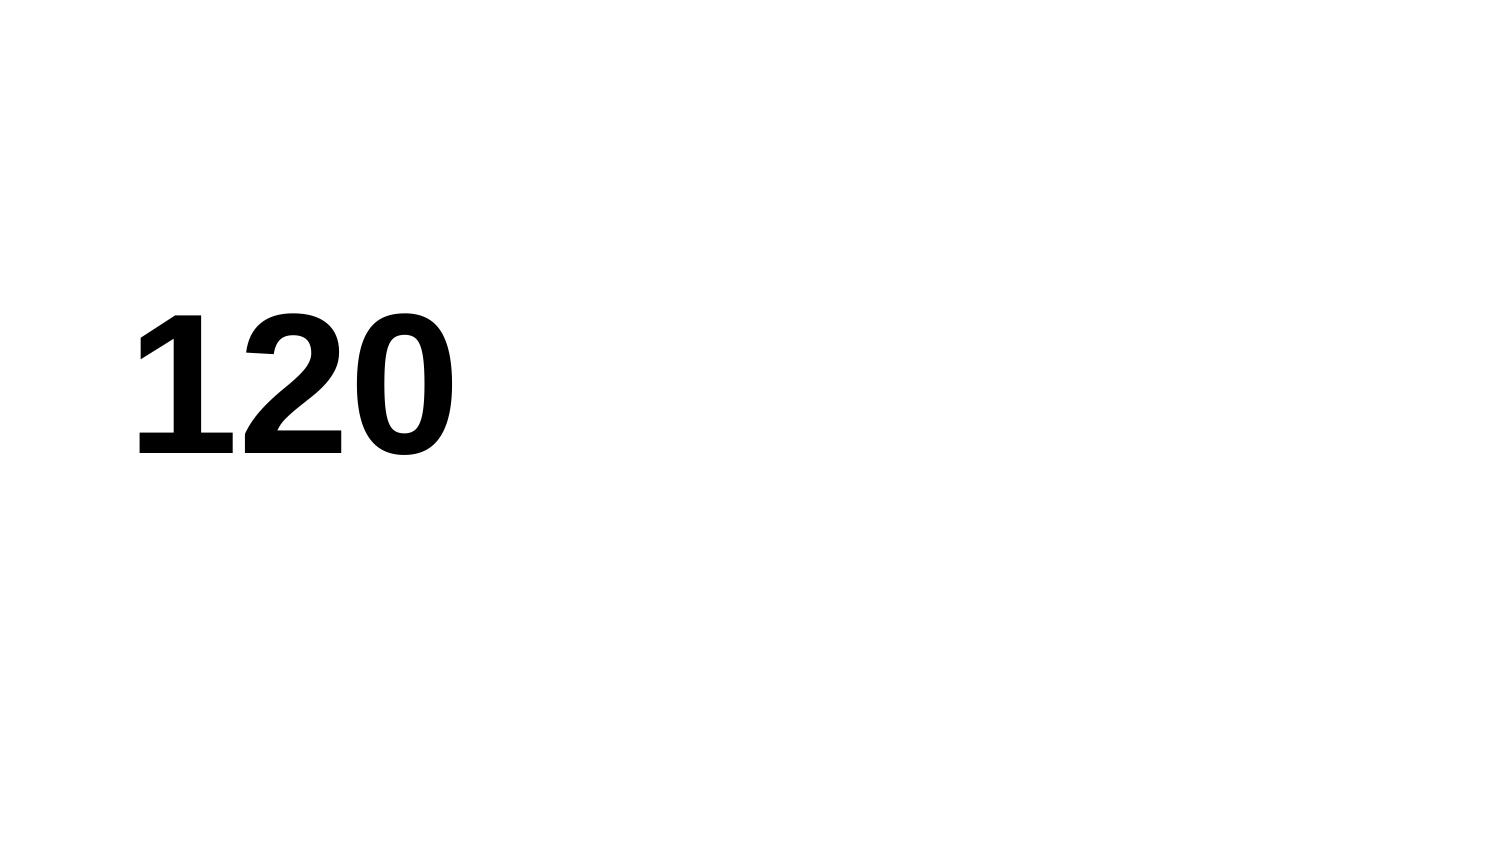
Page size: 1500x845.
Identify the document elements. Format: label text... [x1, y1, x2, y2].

text_box 120 [112, 235, 1388, 509]
